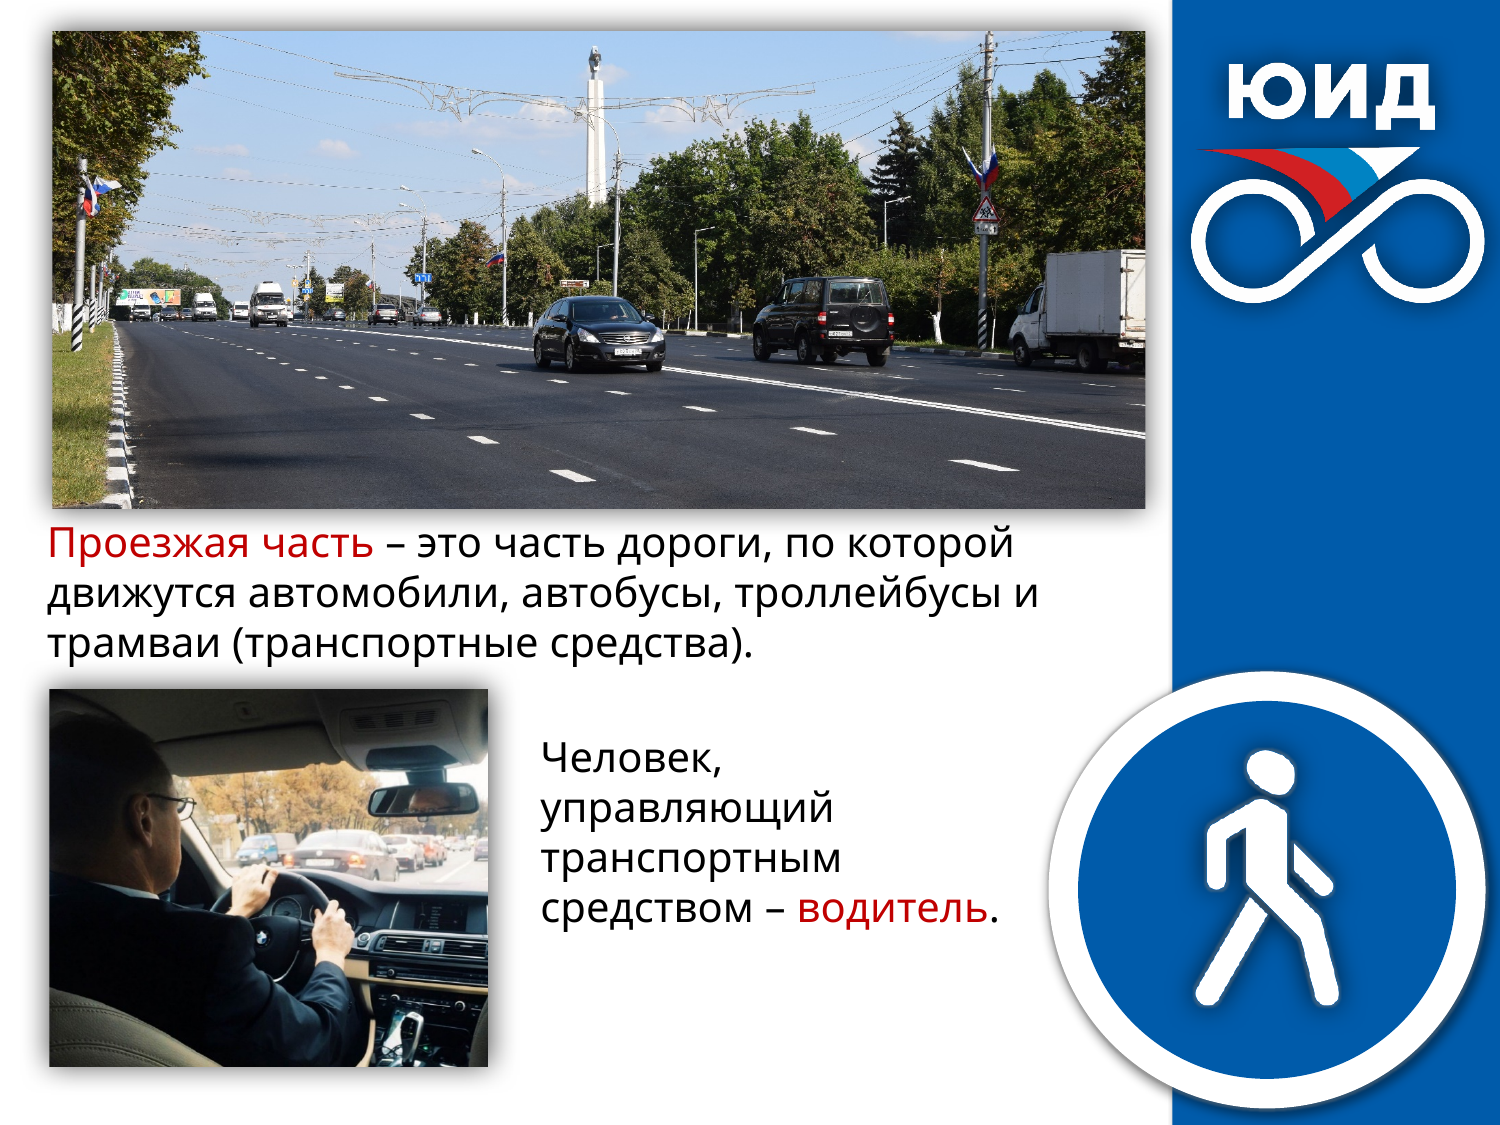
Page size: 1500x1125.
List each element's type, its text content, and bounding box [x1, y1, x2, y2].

text_box Человек, управляющий транспортным средством – водитель. [525, 723, 1021, 939]
text_box Проезжая часть – это часть дороги, по которой движутся автомобили, автобусы, троллейбусы и трамваи (транспортные средства). [32, 508, 1048, 673]
picture [52, 30, 1048, 509]
picture [49, 689, 489, 1067]
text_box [1048, 0, 1500, 1125]
